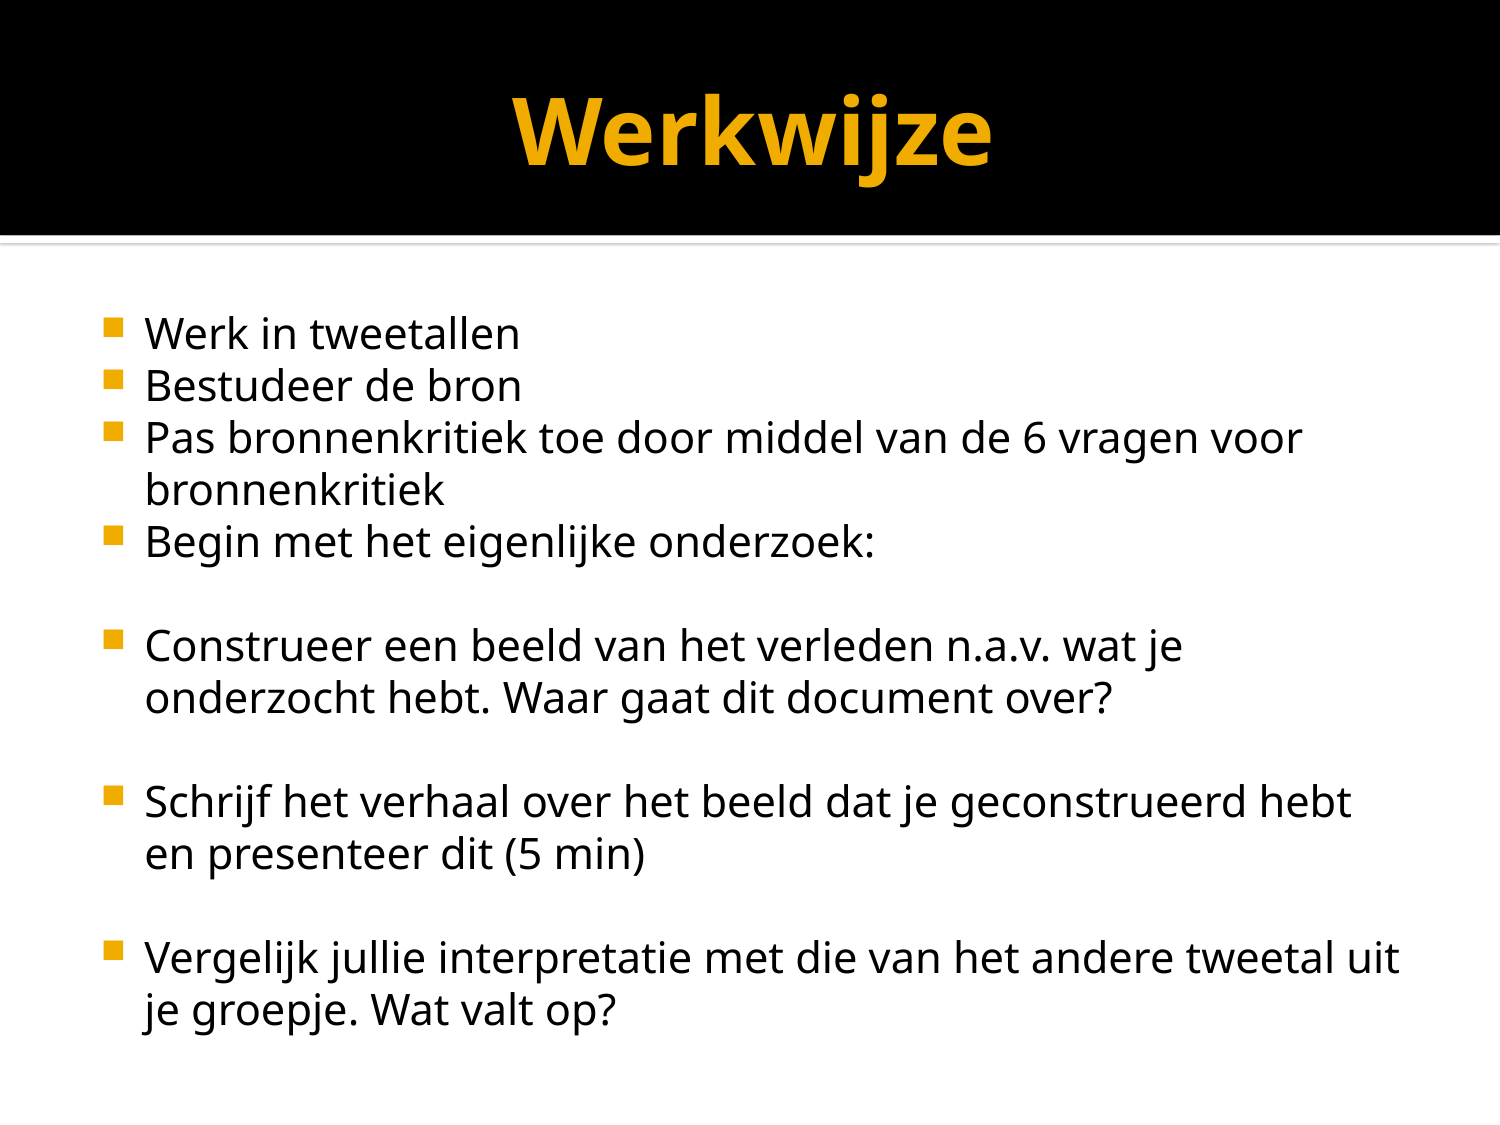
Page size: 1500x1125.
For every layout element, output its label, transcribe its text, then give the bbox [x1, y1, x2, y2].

title Werkwijze [75, 25, 1425, 231]
list Werk in tweetallen Bestudeer de bron Pas bronnenkritiek toe door middel van de 6 vragen voor bronnenkritiek Begin met het eigenlijke onderzoek: Construeer een beeld van het verleden n.a.v. wat je onderzocht hebt. Waar gaat dit document over? Schrijf het verhaal over het beeld dat je geconstrueerd hebt en presenteer dit (5 min) Vergelijk jullie interpretatie met die van het andere tweetal uit je groepje. Wat valt op? [75, 291, 1425, 1050]
